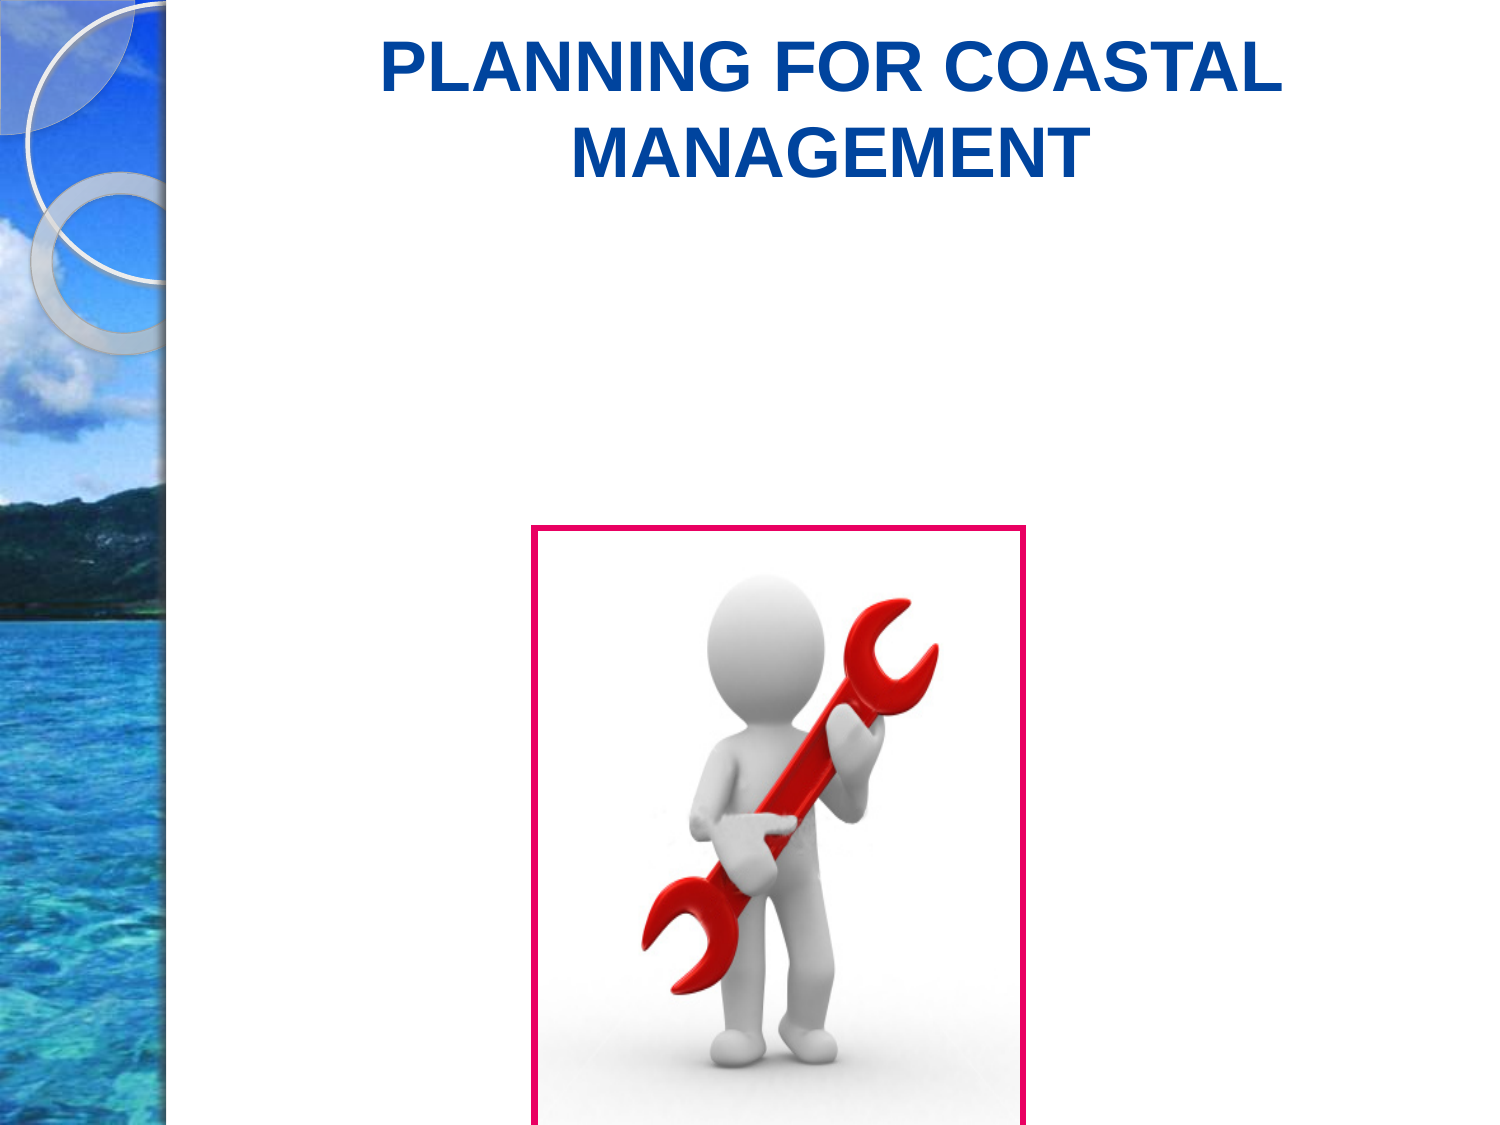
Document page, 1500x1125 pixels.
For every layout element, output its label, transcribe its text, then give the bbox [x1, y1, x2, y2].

picture [537, 530, 1021, 1125]
picture [0, 134, 162, 1125]
picture [62, 195, 158, 279]
picture [53, 240, 158, 332]
picture [32, 13, 158, 207]
text_box PLANNING FOR COASTAL MANAGEMENT [162, 12, 1500, 200]
picture [136, 0, 160, 4]
